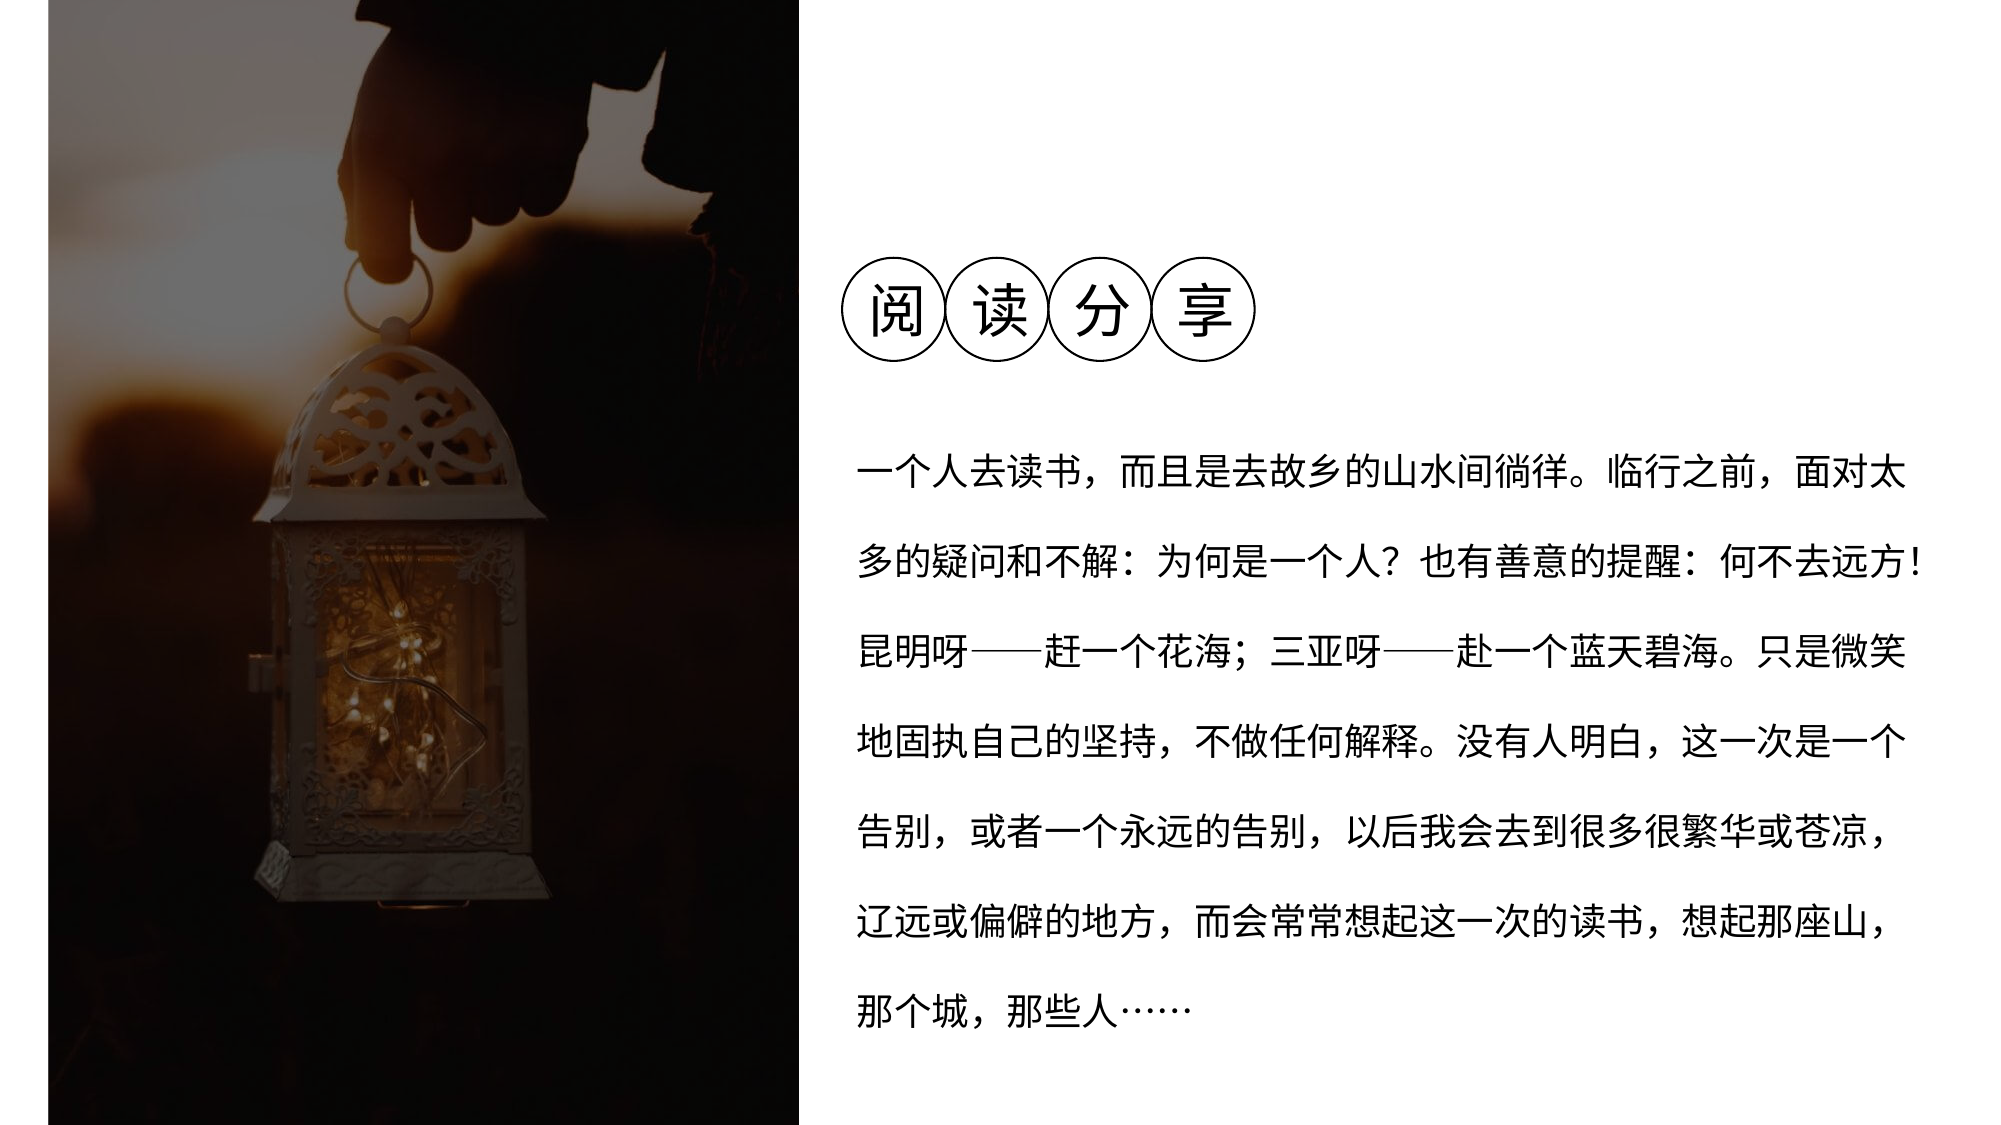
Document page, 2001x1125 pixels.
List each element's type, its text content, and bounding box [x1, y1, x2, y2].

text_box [842, 257, 1255, 361]
text_box 一个人去读书，而且是去故乡的山水间徜徉。临行之前，面对太多的疑问和不解：为何是一个人？也有善意的提醒：何不去远方！昆明呀——赶一个花海；三亚呀——赴一个蓝天碧海。只是微笑地固执自己的坚持，不做任何解释。没有人明白，这一次是一个告别，或者一个永远的告别，以后我会去到很多很繁华或苍凉，辽远或偏僻的地方，而会常常想起这一次的读书，想起那座山，那个城，那些人…… [842, 395, 1946, 1040]
text_box [47, 0, 800, 1125]
